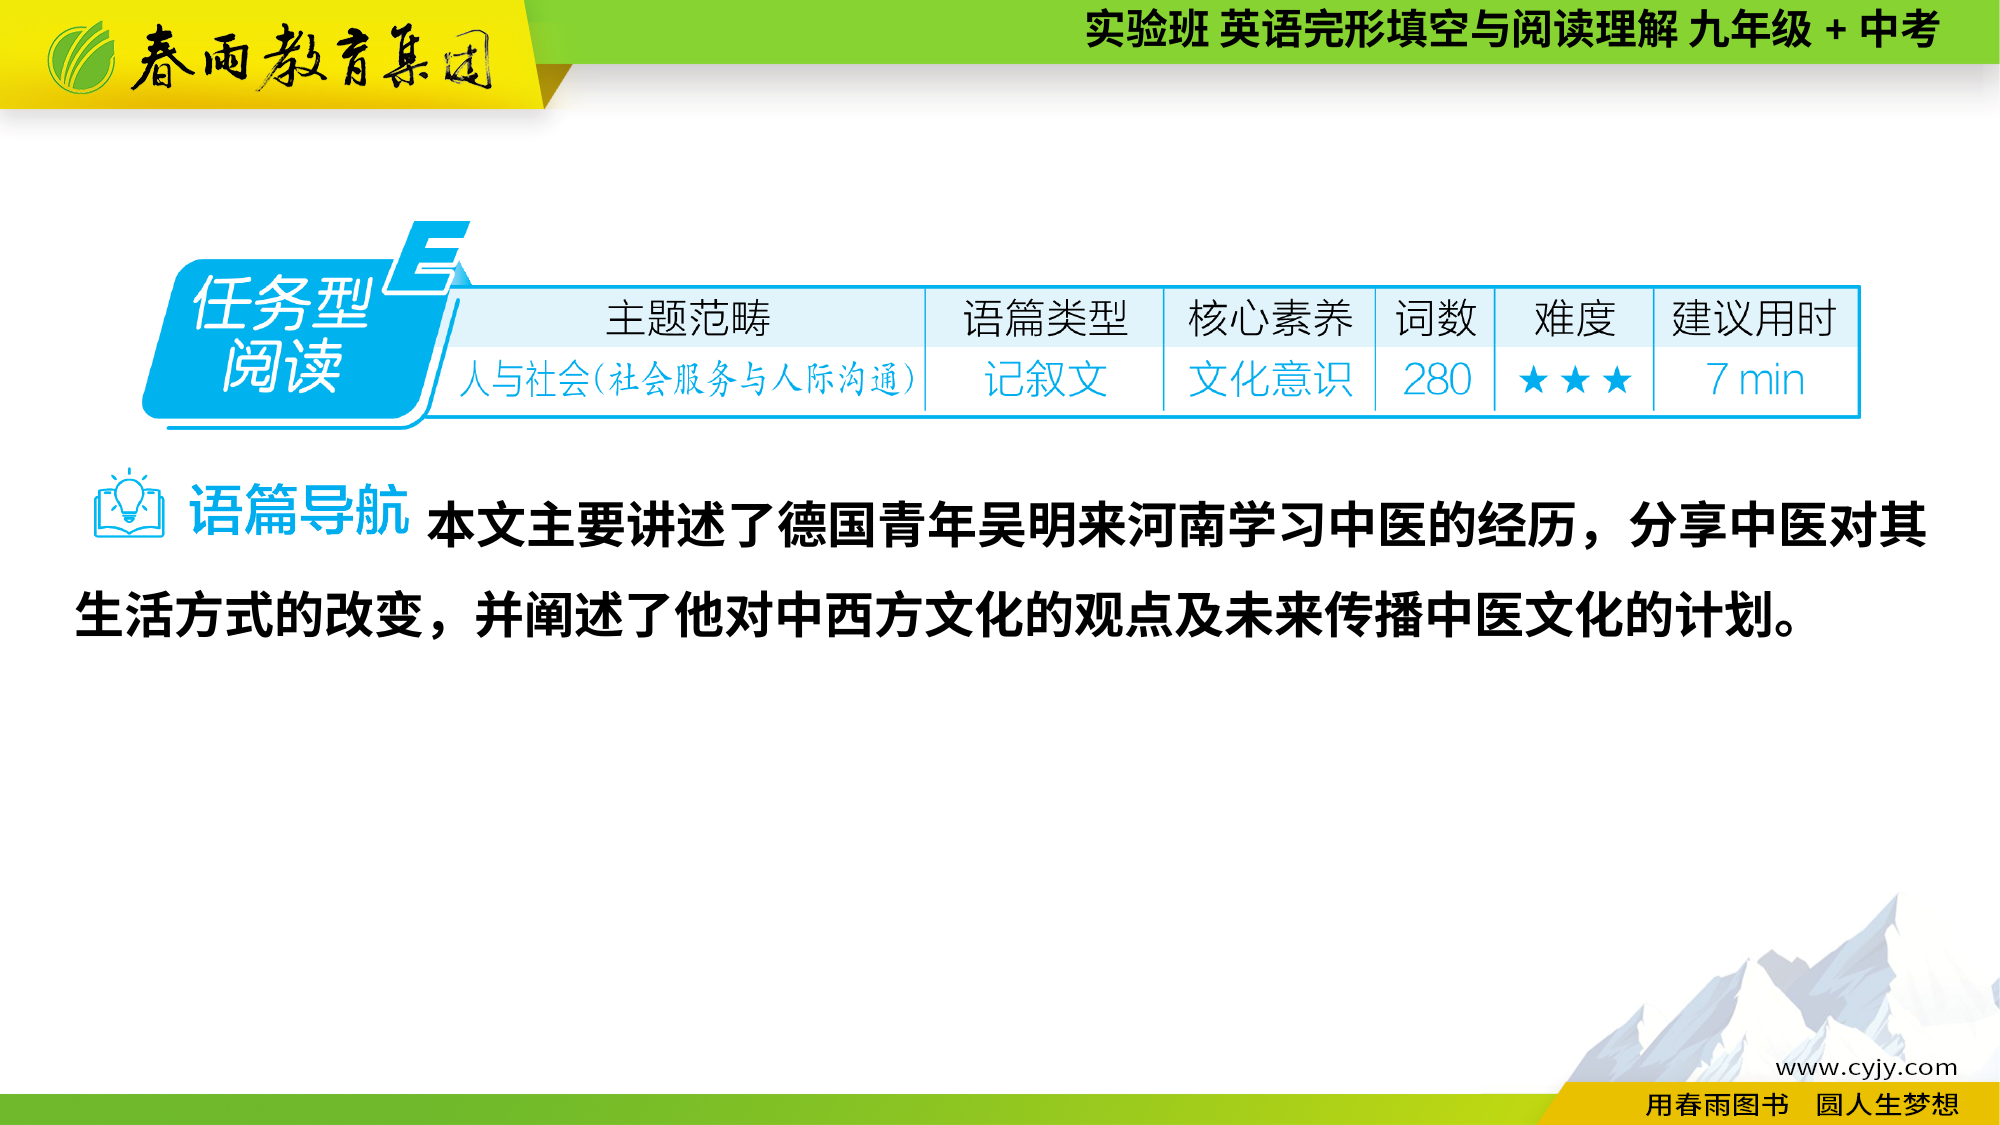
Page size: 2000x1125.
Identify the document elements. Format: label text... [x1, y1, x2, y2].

list 本文主要讲述了德国青年吴明来河南学习中医的经历，分享中医对其生活方式的改变，并阐述了他对中西方文化的观点及未来传播中医文化的计划。 [59, 456, 1944, 642]
picture [0, 0, 2000, 1125]
